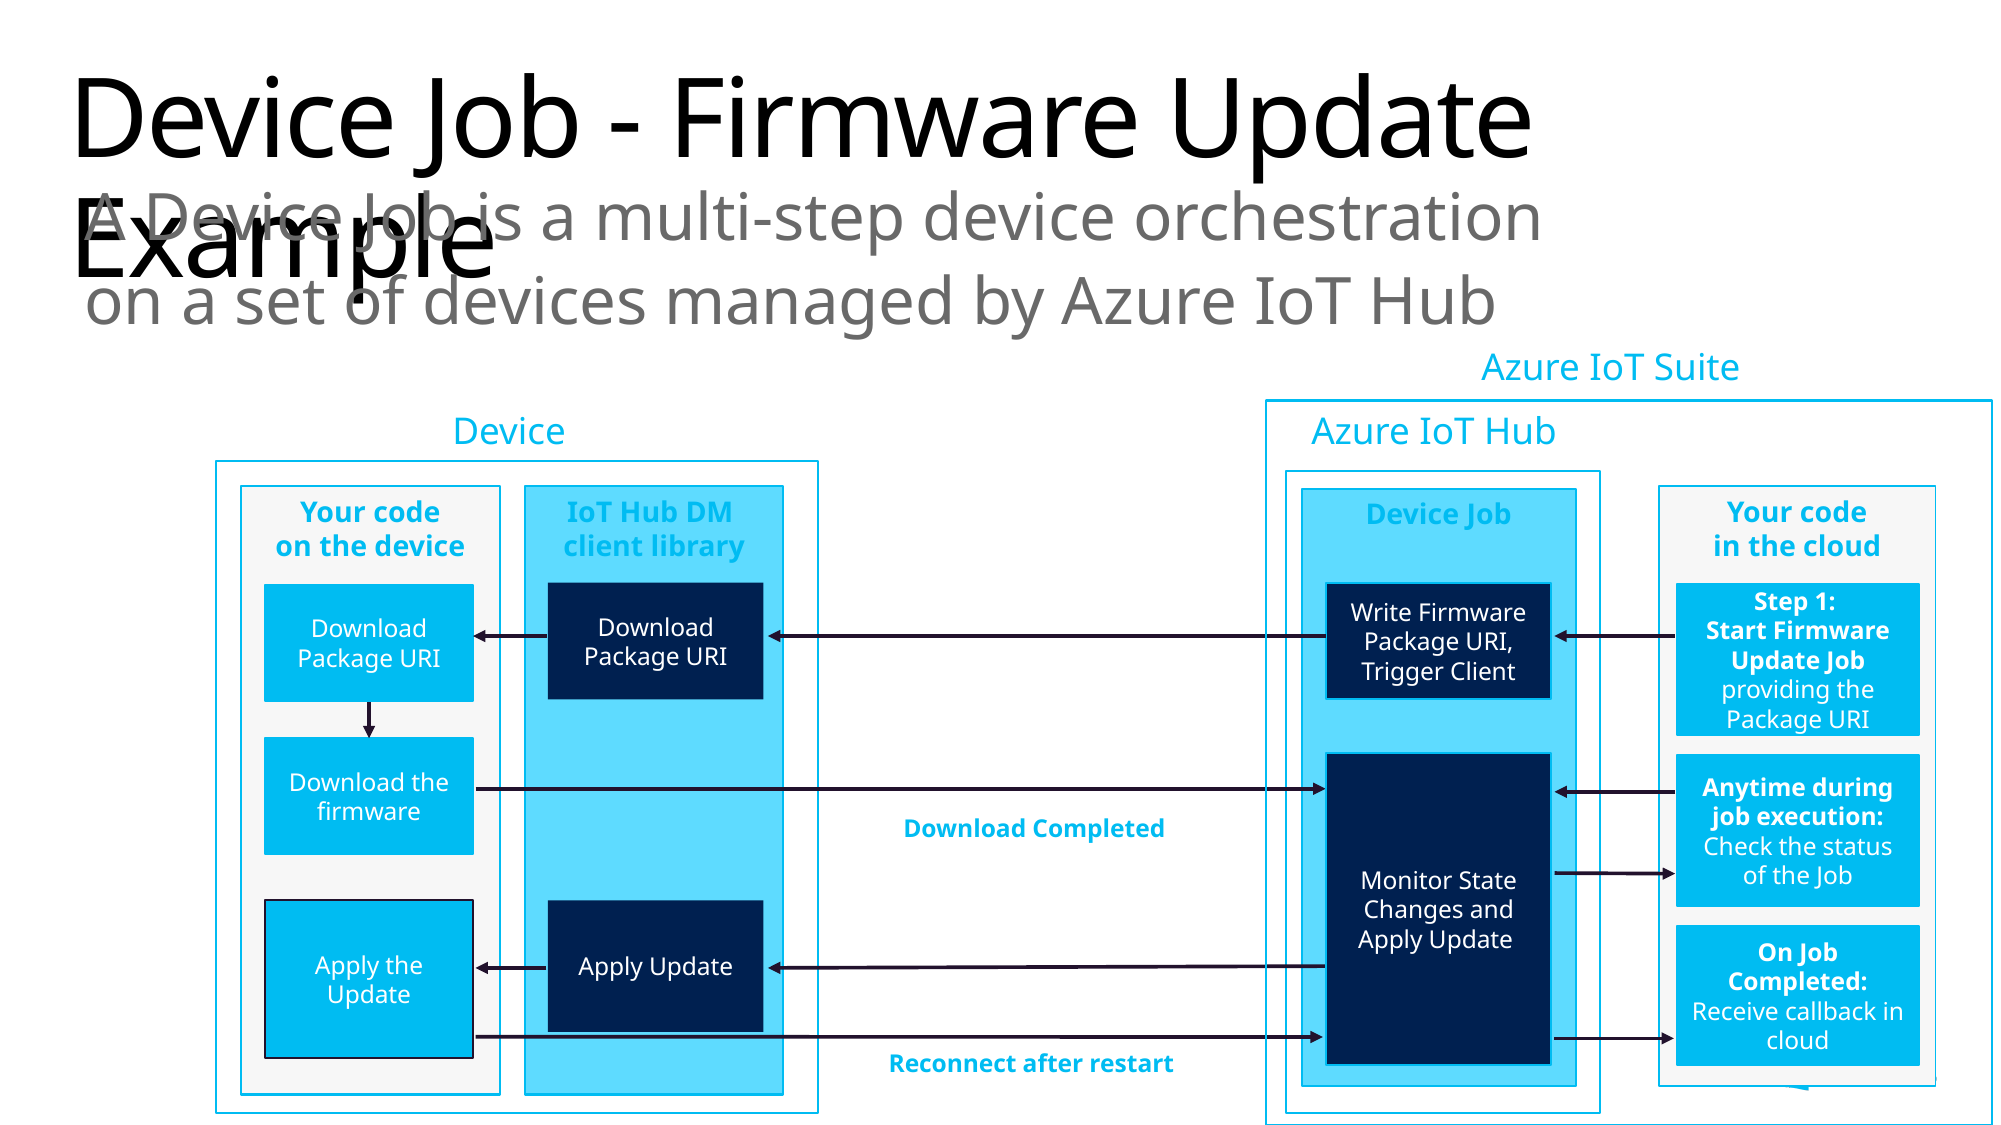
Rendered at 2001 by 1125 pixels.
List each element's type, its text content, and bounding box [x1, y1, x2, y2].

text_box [767, 965, 1327, 969]
text_box IoT Hub DM client library [524, 1039, 784, 1095]
text_box Apply Update [547, 899, 765, 1033]
text_box Download Package URI [547, 581, 765, 701]
text_box IoT Hub DM client library [524, 485, 784, 787]
text_box Apply the Update [264, 899, 474, 1059]
text_box Your code on the device [240, 485, 500, 1095]
text_box Device [437, 400, 581, 460]
text_box Download Completed [888, 805, 1181, 850]
text_box IoT Hub DM client library [524, 791, 784, 1034]
text_box Download Package URI [264, 584, 474, 702]
list A Device Job is a multi-step device orchestration on a set of devices managed by Azure IoT Hub [60, 169, 1957, 309]
title Device Job - Firmware Update Example [44, 47, 1957, 196]
text_box Reconnect after restart [873, 1040, 1190, 1085]
text_box Azure IoT Suite [1466, 336, 1756, 396]
text_box [215, 460, 820, 1114]
text_box Download the firmware [264, 737, 474, 855]
text_box [1265, 399, 1994, 1125]
